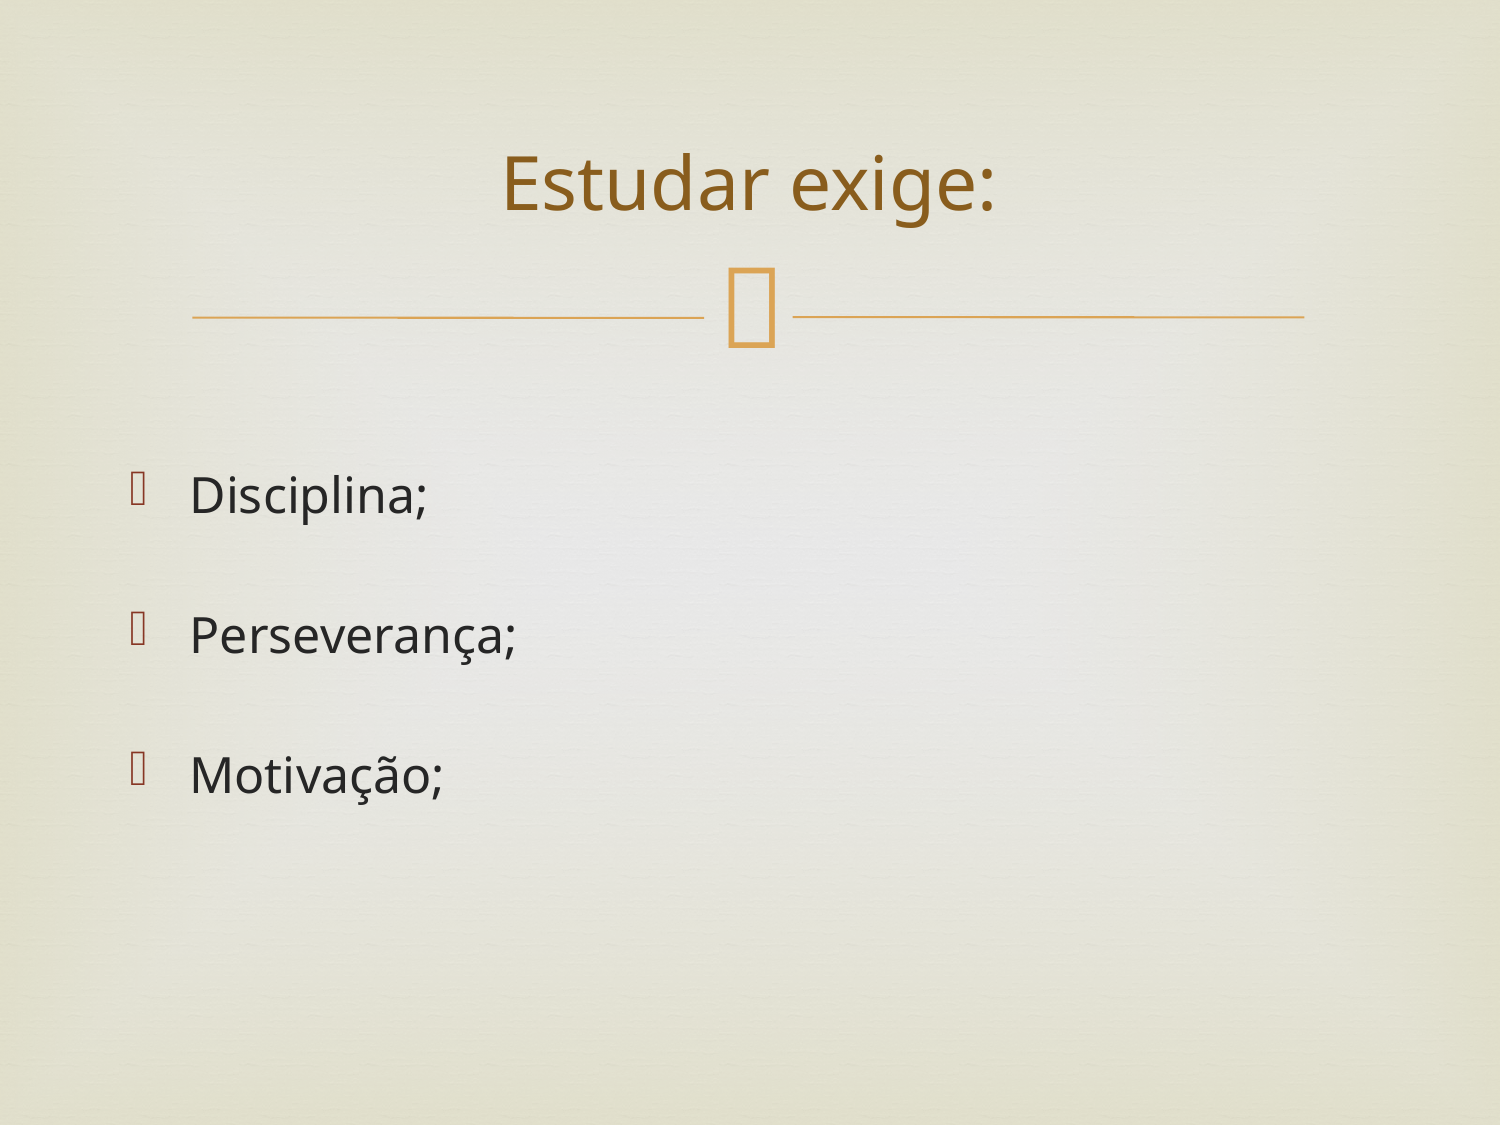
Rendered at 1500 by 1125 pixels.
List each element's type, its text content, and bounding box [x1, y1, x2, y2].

title Estudar exige: [112, 93, 1386, 267]
list Disciplina; Perseverança; Motivação; [114, 456, 1386, 1005]
